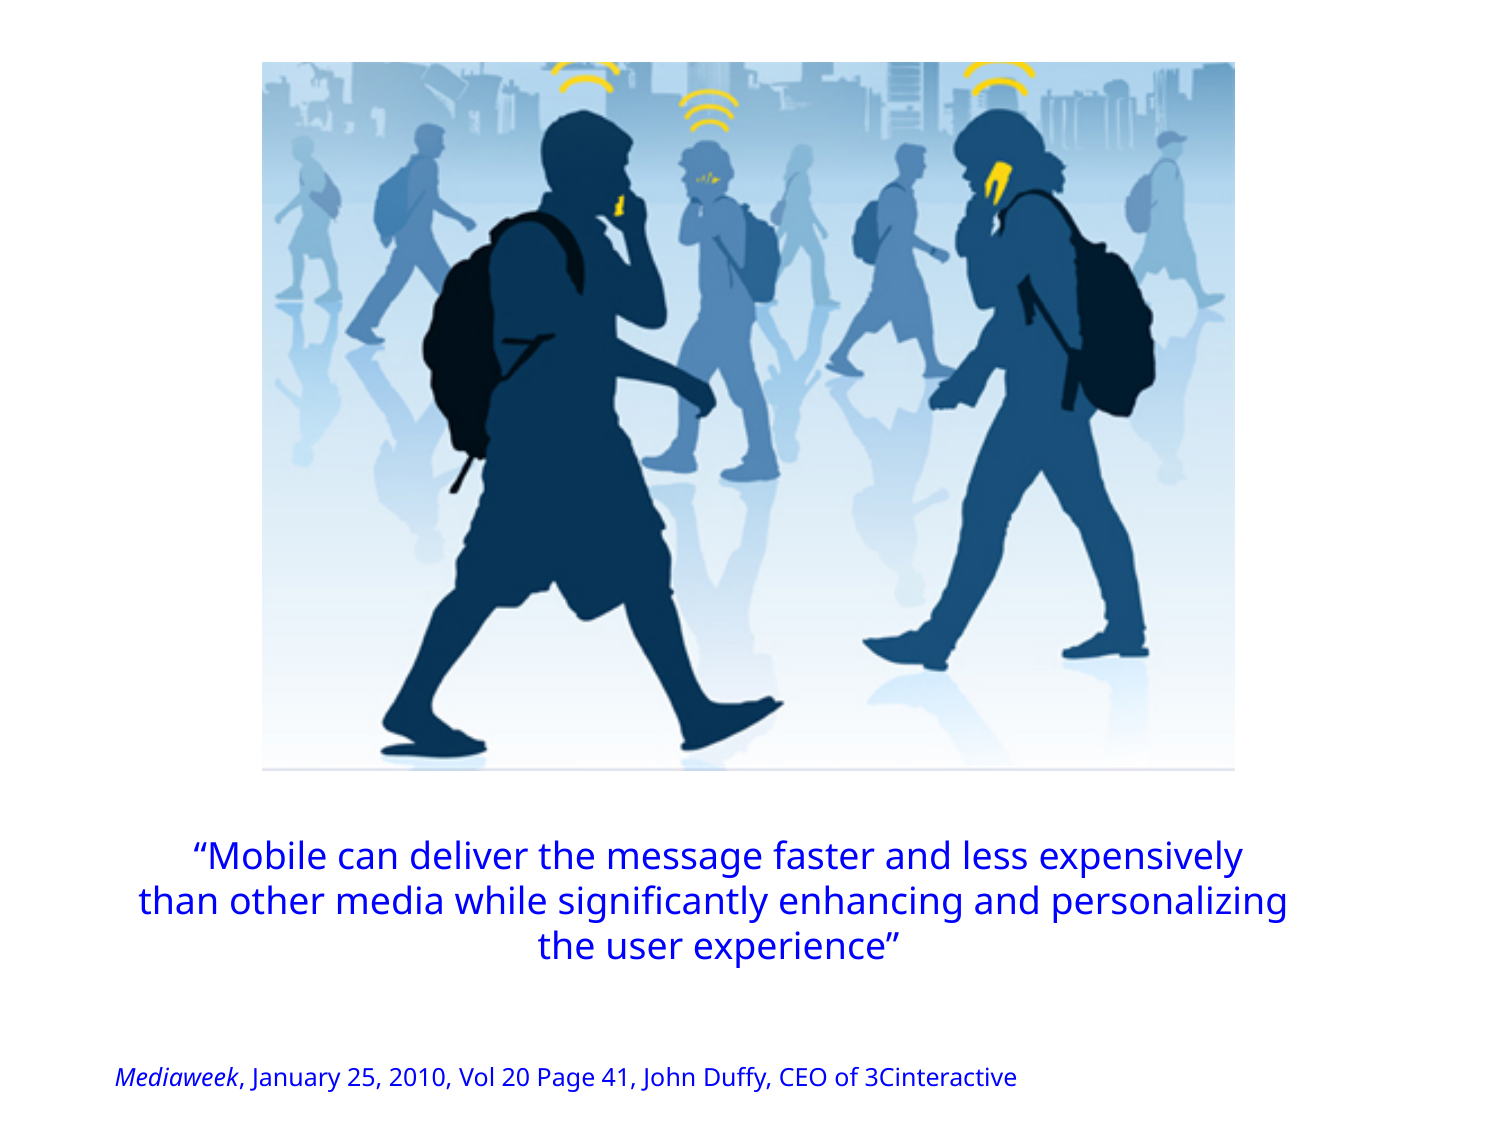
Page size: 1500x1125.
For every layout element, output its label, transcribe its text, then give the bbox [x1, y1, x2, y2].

picture [262, 62, 1235, 772]
text_box “Mobile can deliver the message faster and less expensively than other media while significantly enhancing and personalizing the user experience” [99, 824, 1338, 975]
text_box Mediaweek, January 25, 2010, Vol 20 Page 41, John Duffy, CEO of 3Cinteractive [99, 1054, 1388, 1100]
